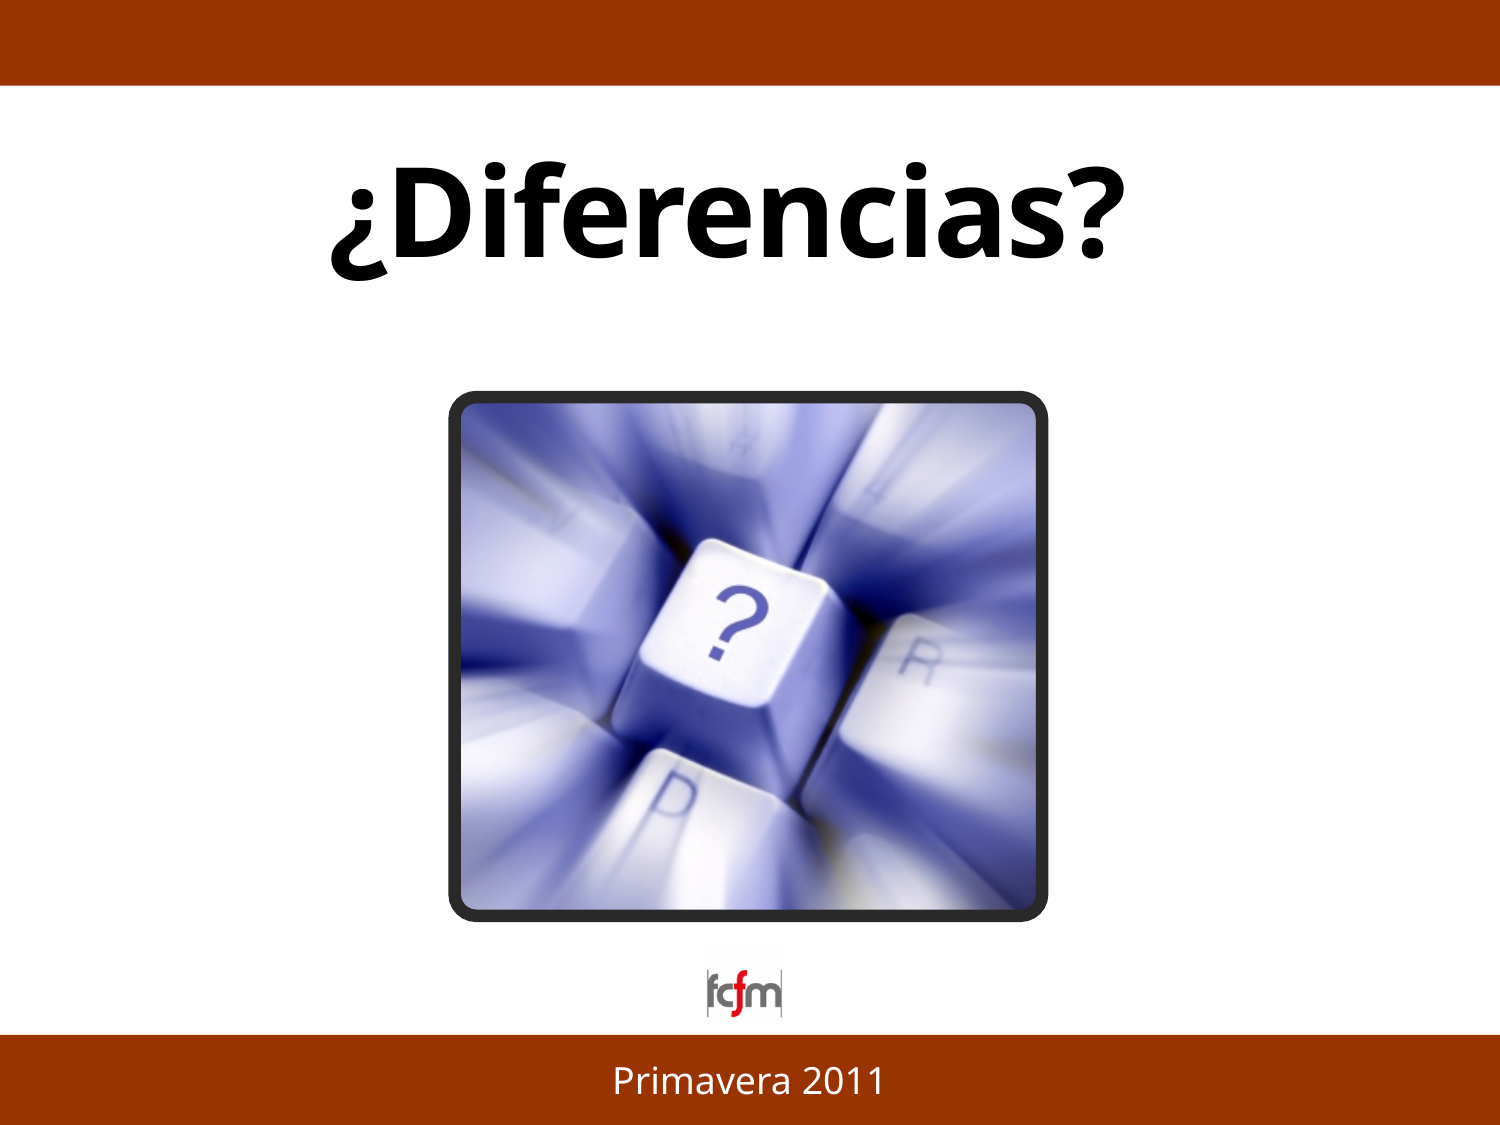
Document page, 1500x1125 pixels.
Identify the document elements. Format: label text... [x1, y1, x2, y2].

text_box ¿Diferencias? [123, 125, 1331, 278]
picture [454, 396, 1043, 917]
text_box [0, 0, 1500, 86]
text_box Primavera 2011 [0, 1034, 1500, 1125]
picture [702, 948, 786, 1024]
